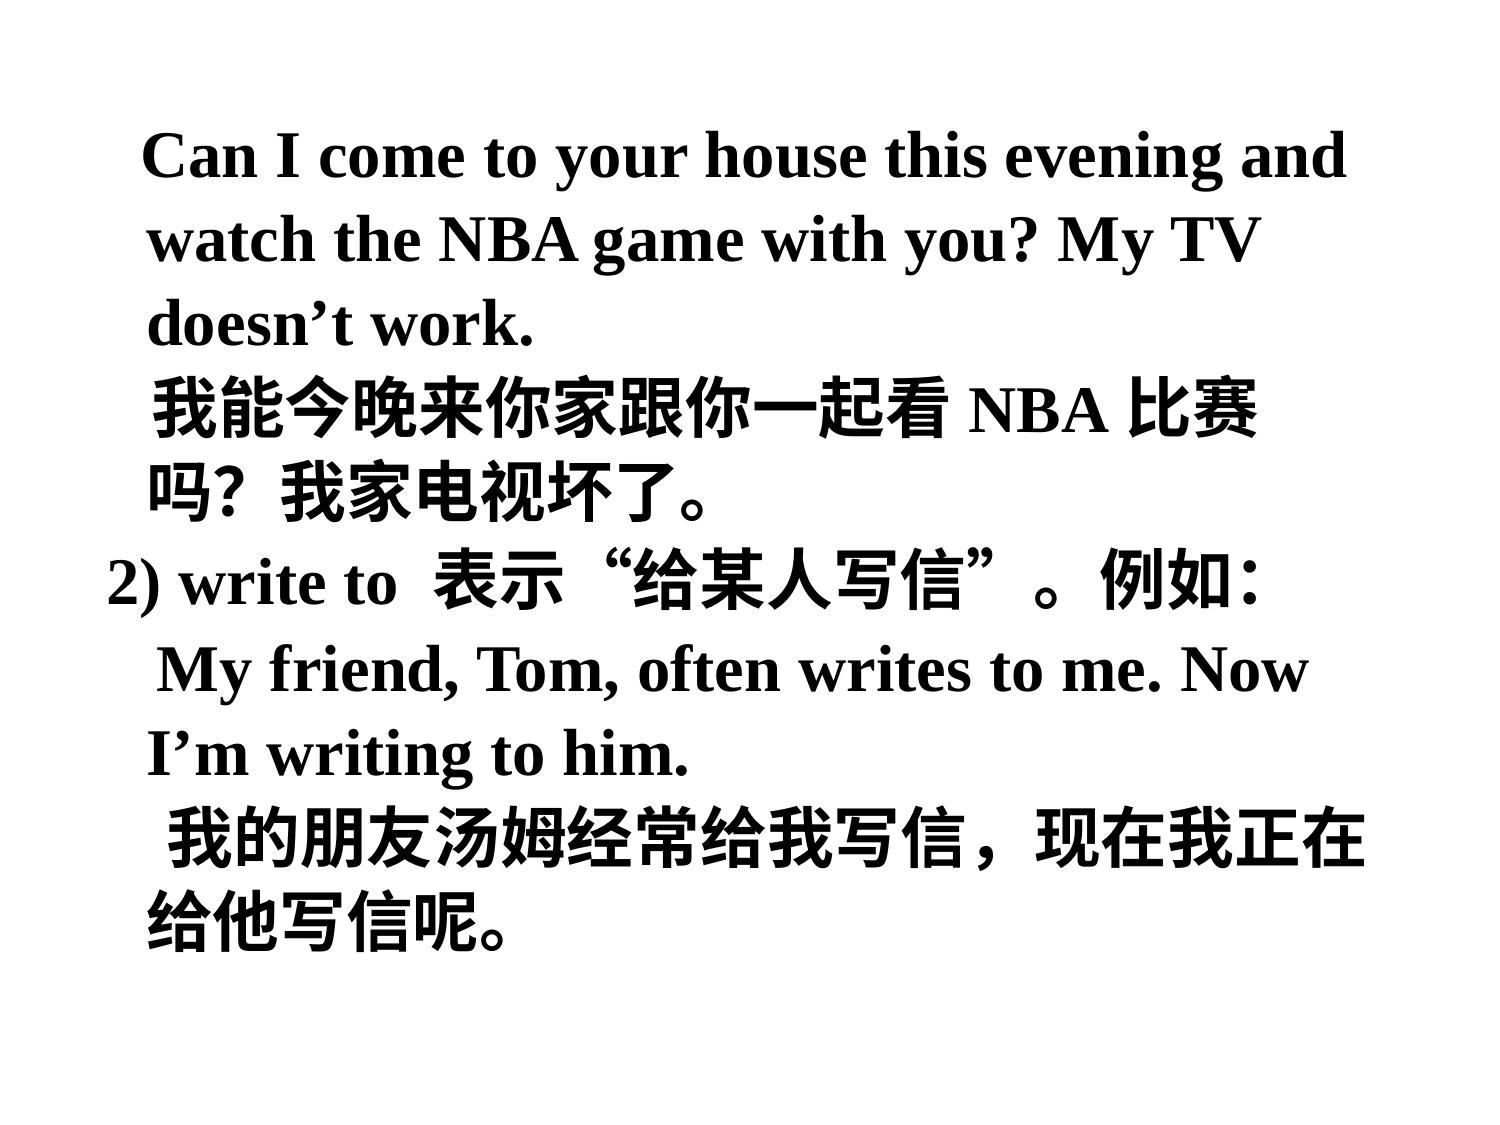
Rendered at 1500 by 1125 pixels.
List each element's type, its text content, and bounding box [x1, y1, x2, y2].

text_box Can I come to your house this evening and watch the NBA game with you? My TV doesn’t work. 我能今晚来你家跟你一起看NBA比赛吗？我家电视坏了。 2) write to 表示“给某人写信”。例如： My friend, Tom, often writes to me. Now I’m writing to him. 我的朋友汤姆经常给我写信，现在我正在给他写信呢。 [75, 99, 1388, 968]
